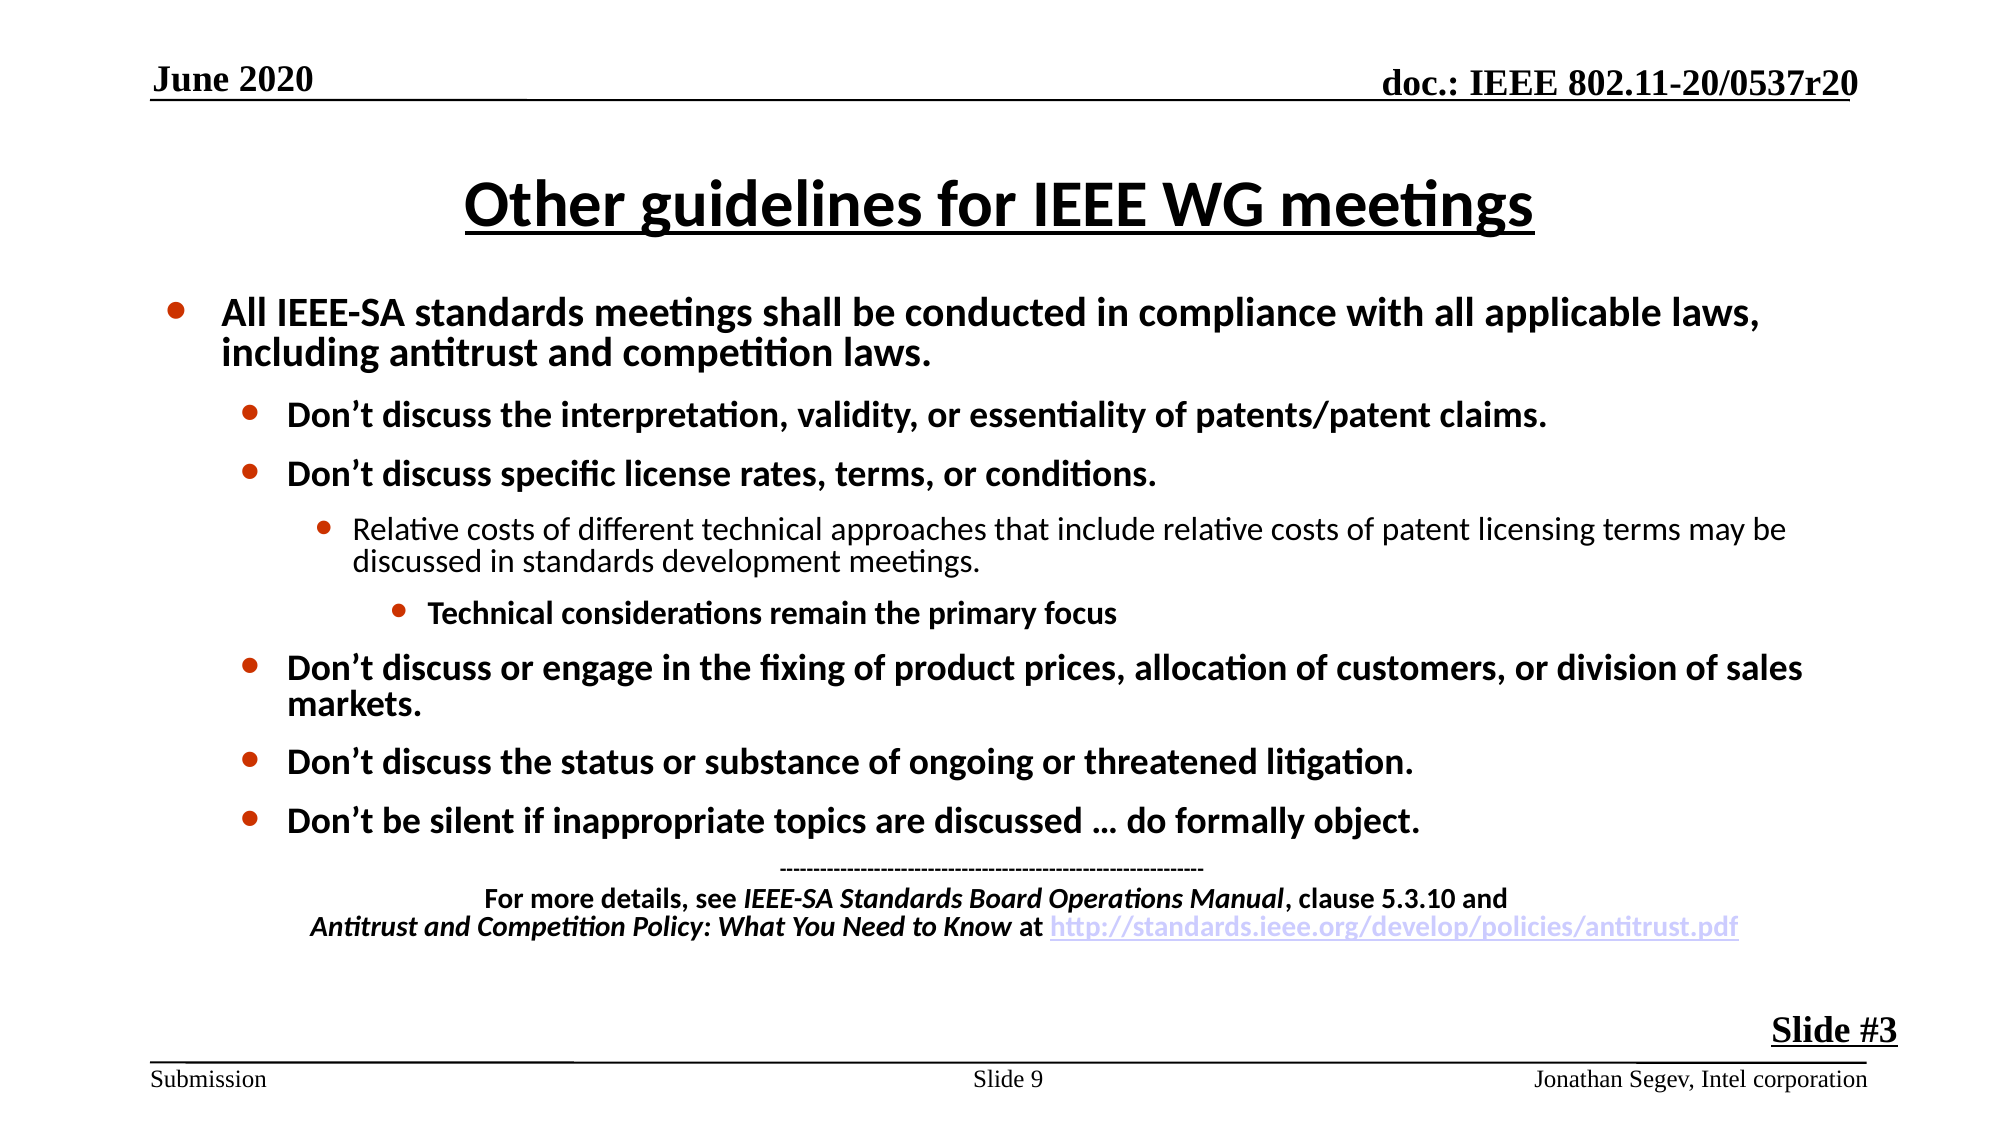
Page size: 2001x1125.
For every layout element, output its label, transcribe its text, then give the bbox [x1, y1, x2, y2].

footer Jonathan Segev, Intel corporation [1171, 1061, 1869, 1093]
title Other guidelines for IEEE WG meetings [149, 112, 1850, 286]
text_box Slide #3 [1756, 997, 1913, 1058]
list All IEEE-SA standards meetings shall be conducted in compliance with all applicable laws, including antitrust and competition laws. Don’t discuss the interpretation, validity, or essentiality of patents/patent claims. Don’t discuss specific license rates, terms, or conditions. Relative costs of different technical approaches that include relative costs of patent licensing terms may be discussed in standards development meetings. Technical considerations remain the primary focus Don’t discuss or engage in the fixing of product prices, allocation of customers, or division of sales markets. Don’t discuss the status or substance of ongoing or threatened litigation. Don’t be silent if inappropriate topics are discussed … do formally object. --------------------------------------------------------------- For more details, see IEEE-SA Standards Board Operations Manual, clause 5.3.10 and Antitrust and Competition Policy: What You Need to Know at http://standards.ieee.org/develop/policies/antitrust.pdf [149, 286, 1850, 1000]
slide_number Slide 9 [950, 1061, 1067, 1123]
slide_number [152, 54, 563, 100]
